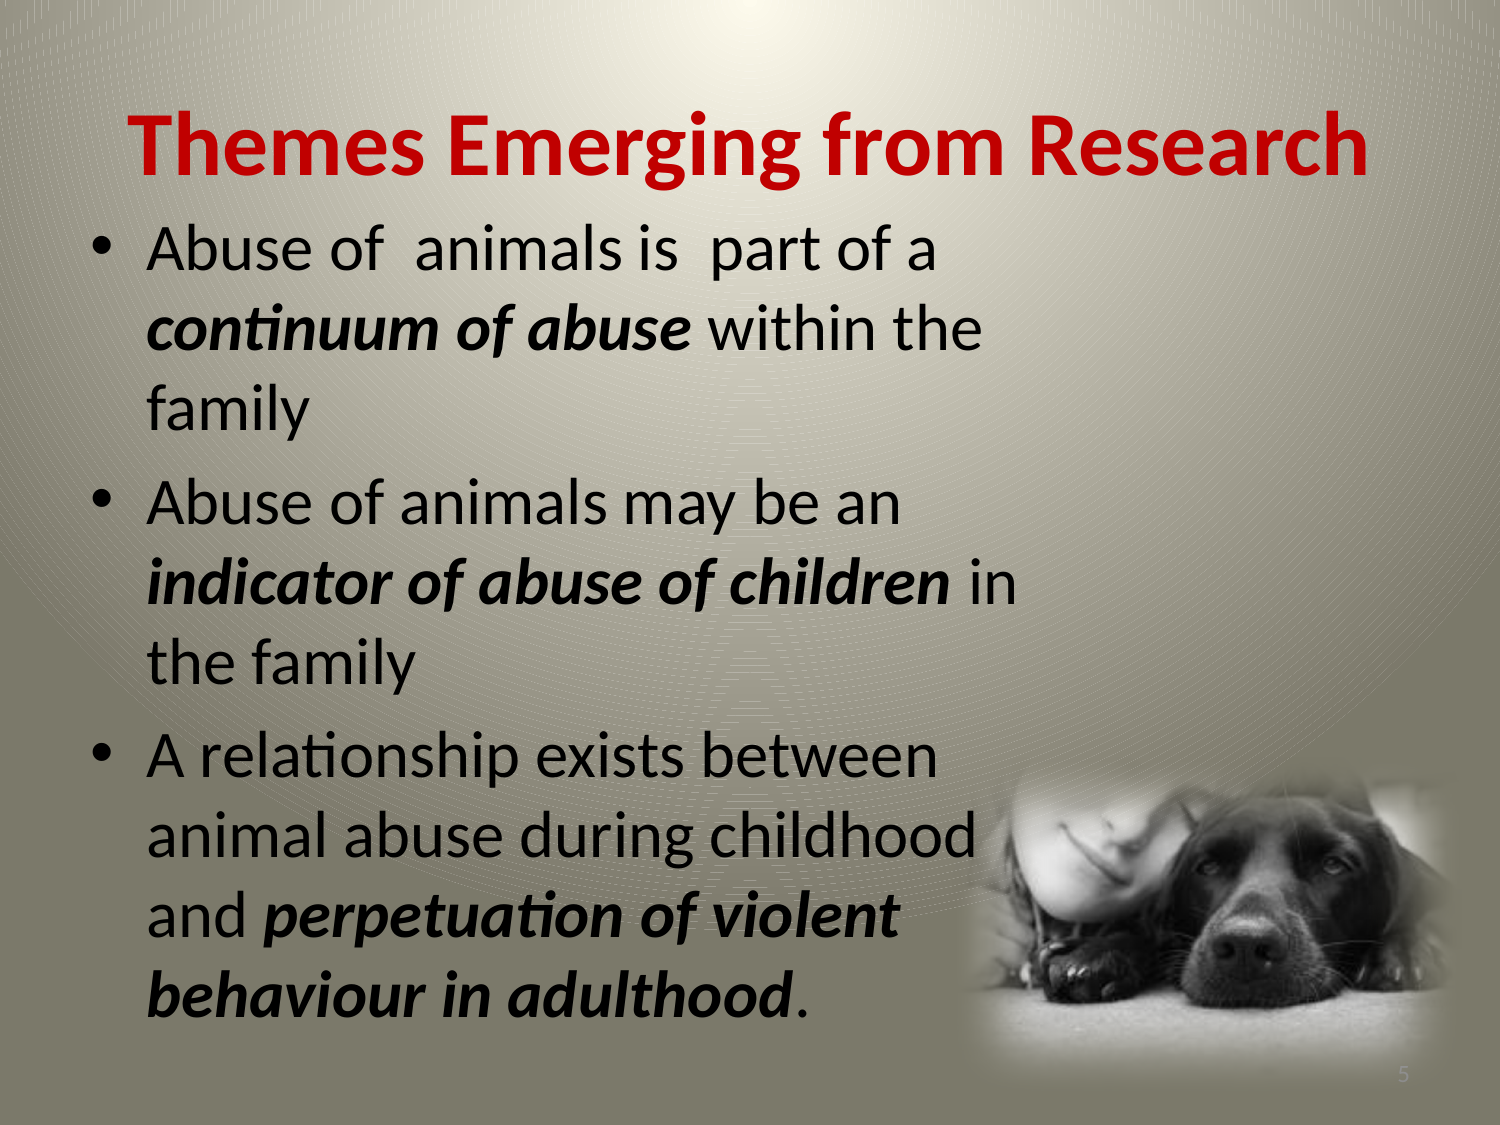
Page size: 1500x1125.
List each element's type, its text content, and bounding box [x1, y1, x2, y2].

picture [1046, 831, 1388, 1022]
list Abuse of animals is part of a continuum of abuse within the family Abuse of animals may be an indicator of abuse of children in the family A relationship exists between animal abuse during childhood and perpetuation of violent behaviour in adulthood. [75, 196, 1046, 1083]
slide_number 5 [1074, 1042, 1425, 1103]
title Themes Emerging from Research [75, 45, 1425, 233]
